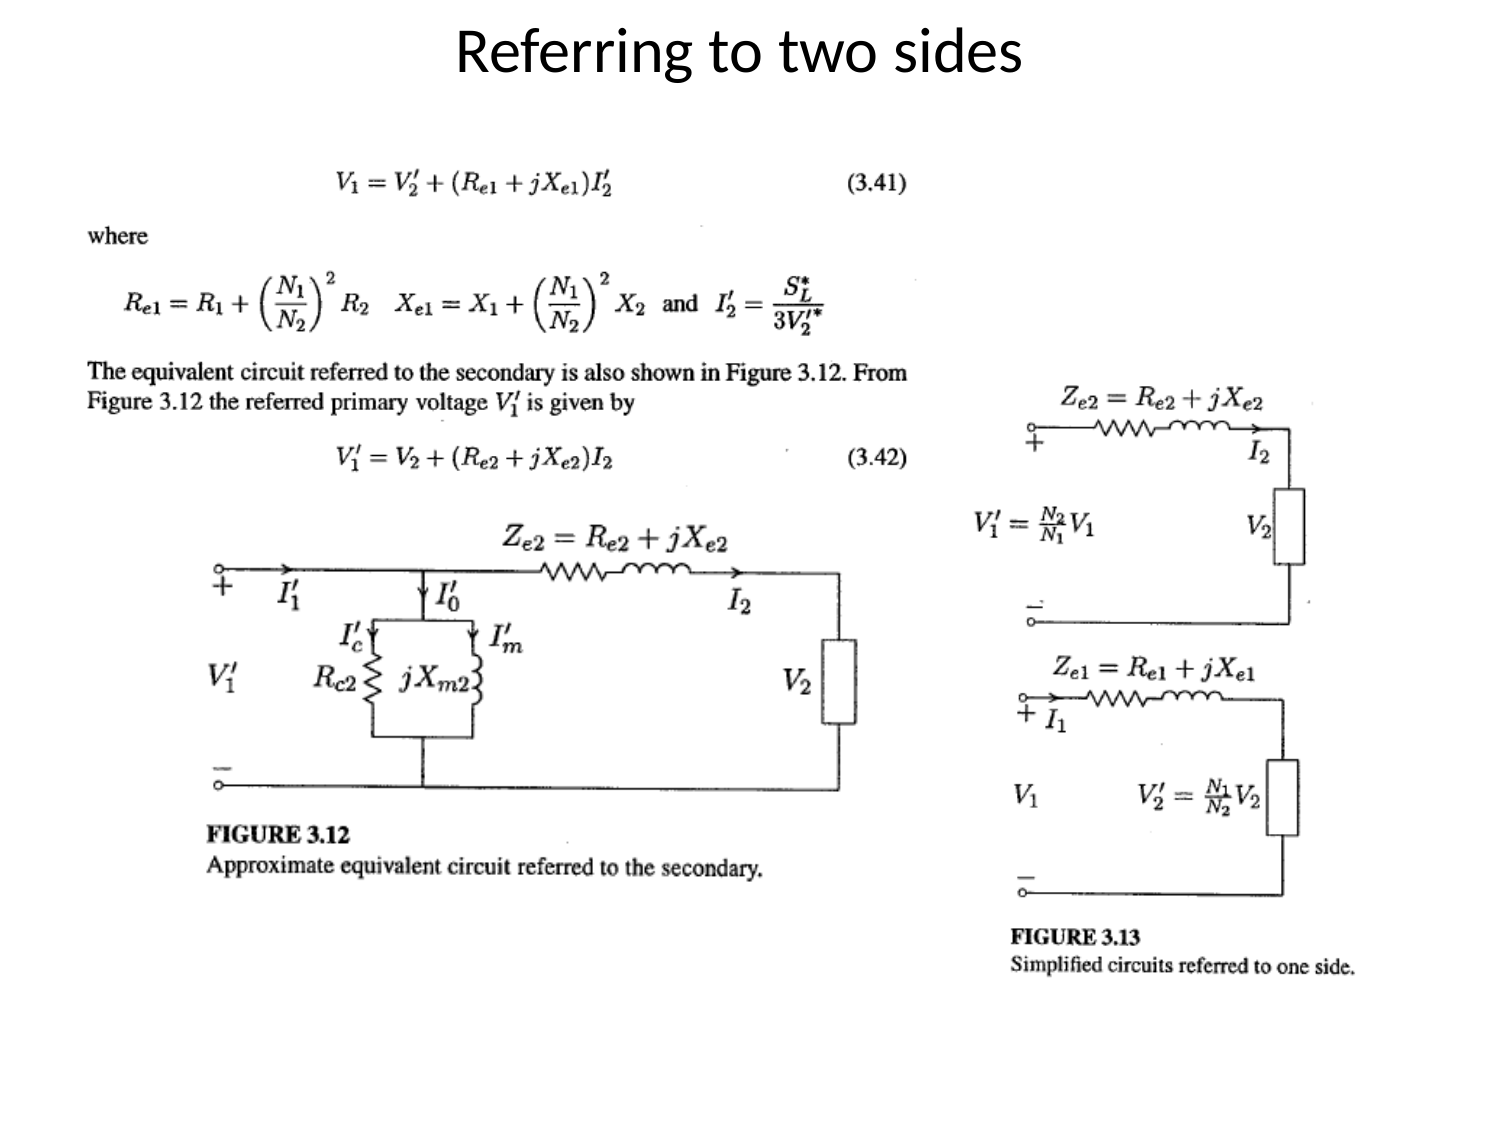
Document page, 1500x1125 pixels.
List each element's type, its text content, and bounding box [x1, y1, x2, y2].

title Referring to two sides [64, 0, 1415, 93]
picture [52, 136, 1367, 993]
